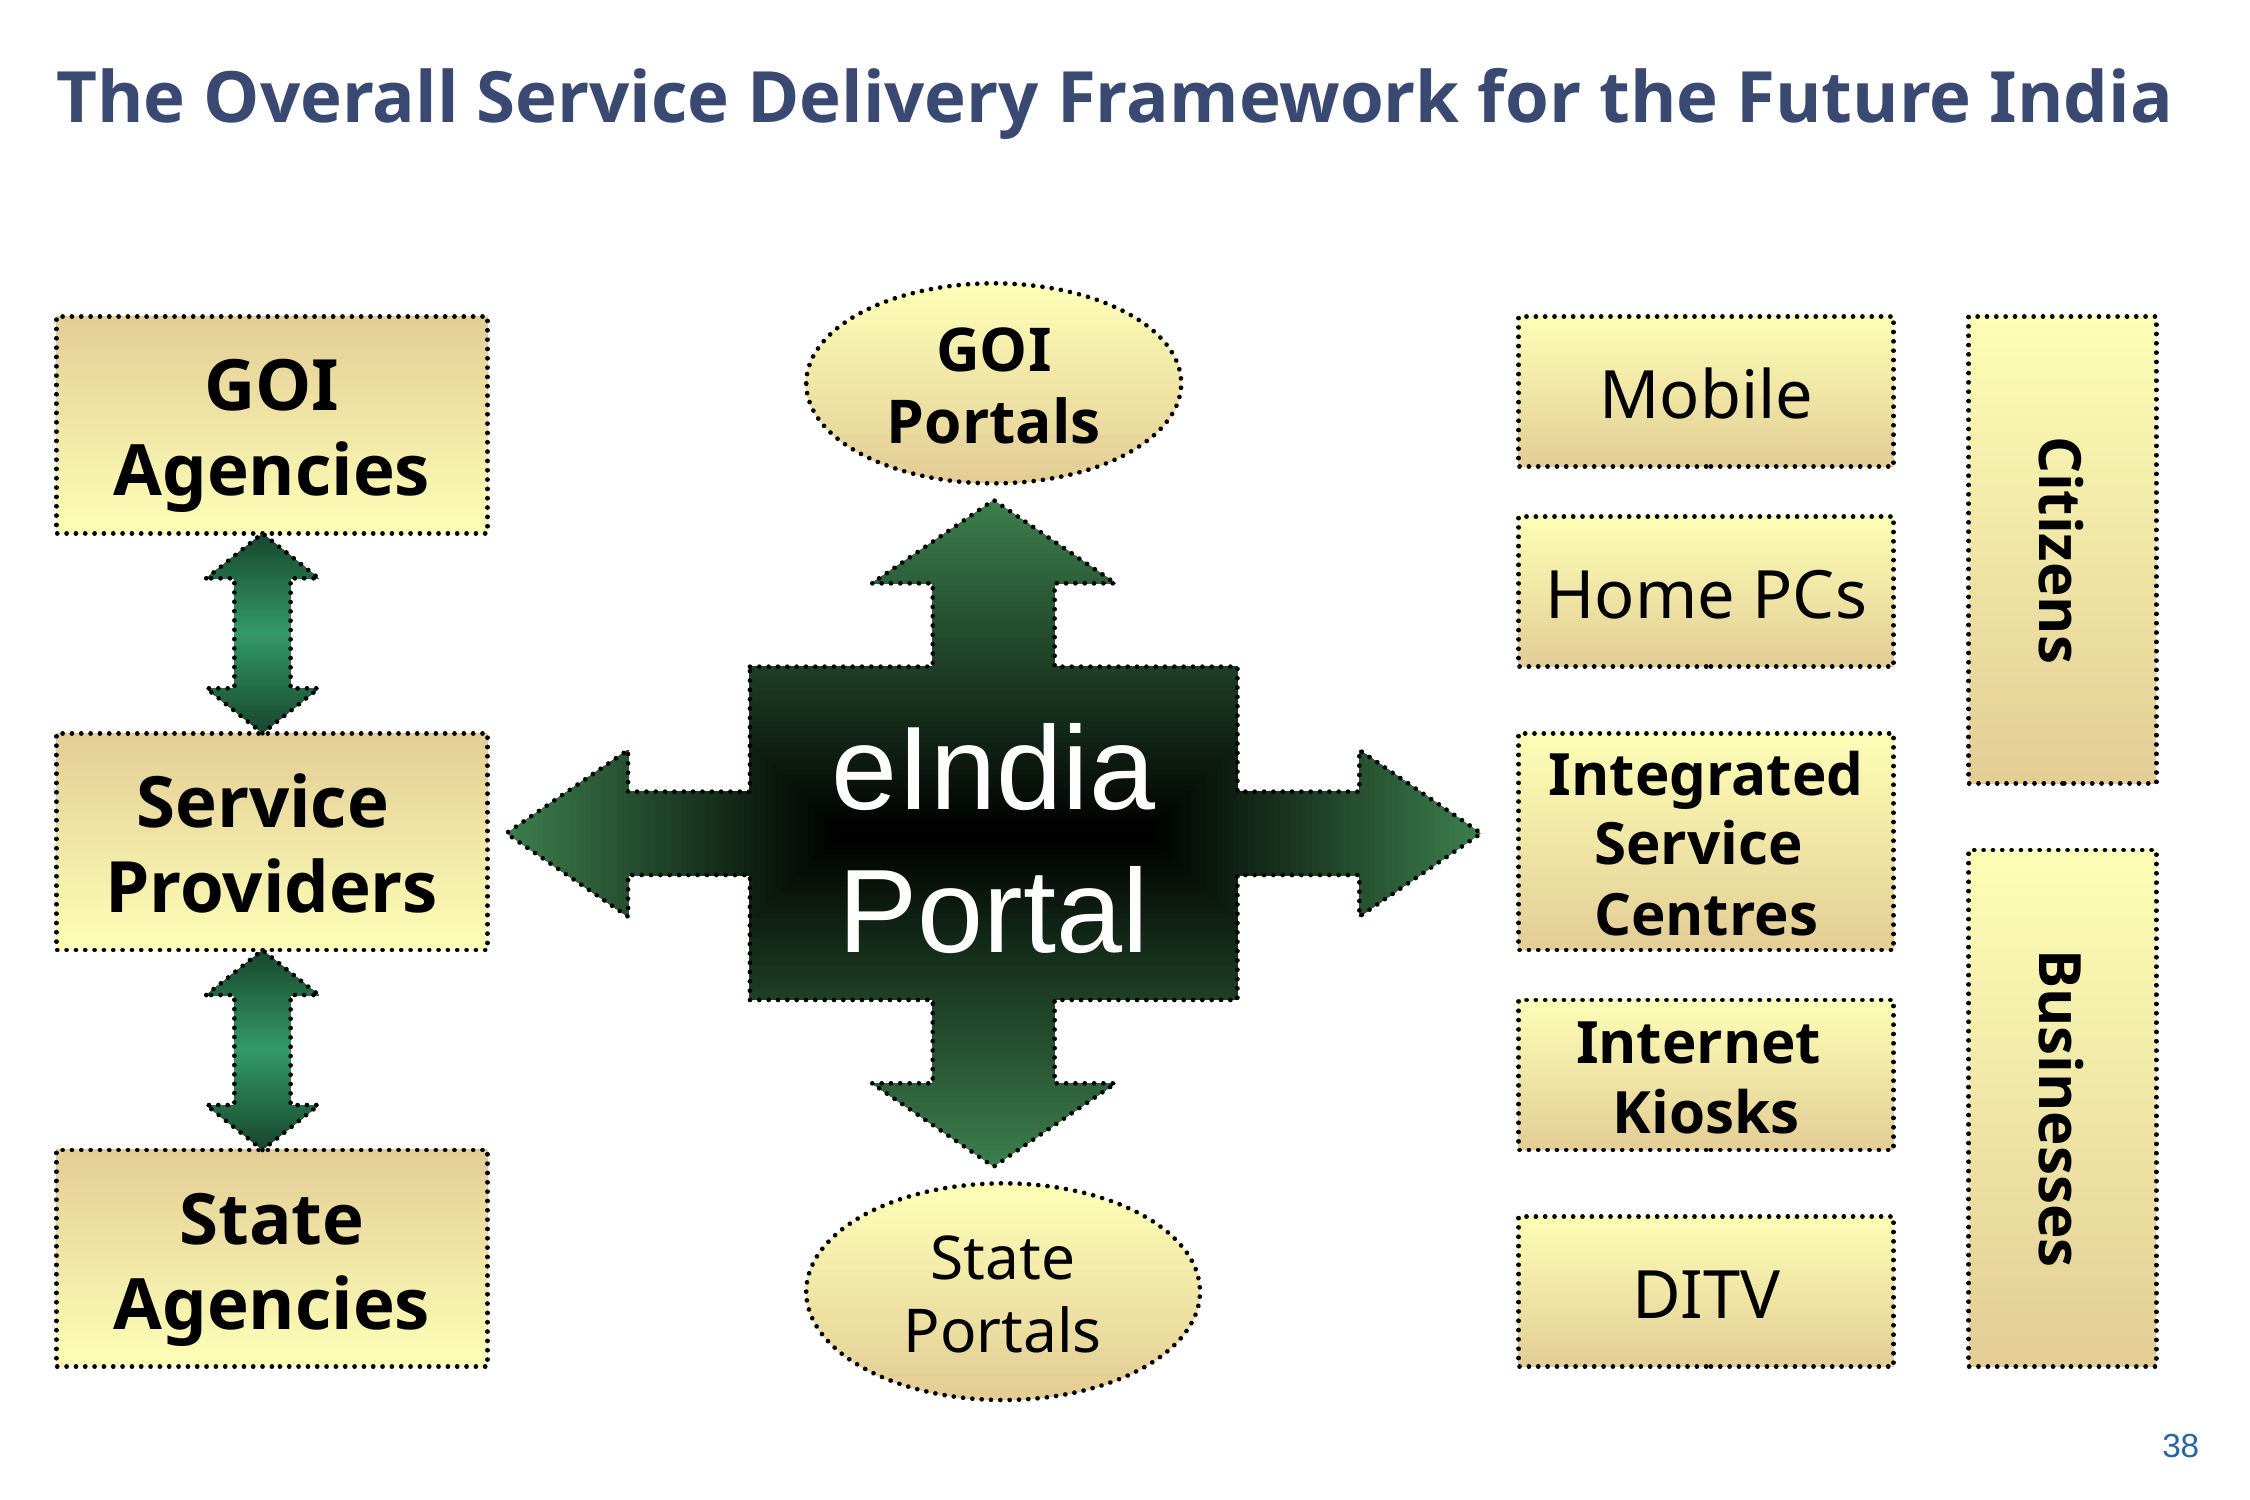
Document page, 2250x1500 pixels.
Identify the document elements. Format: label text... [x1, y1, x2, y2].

slide_number 38 [1674, 1427, 2200, 1461]
title The Overall Service Delivery Framework for the Future India [56, 52, 2176, 200]
text_box [206, 533, 319, 734]
text_box State Agencies [56, 1149, 488, 1367]
text_box Mobile [1518, 316, 1894, 467]
text_box eIndia Portal [506, 500, 1482, 1167]
text_box Internet Kiosks [1518, 999, 1894, 1150]
text_box Home PCs [1518, 516, 1894, 667]
text_box Citizens [1968, 316, 2157, 784]
text_box Businesses [1968, 849, 2157, 1367]
text_box GOI Portals [806, 283, 1182, 484]
text_box Service Providers [56, 733, 488, 950]
text_box State Portals [806, 1183, 1201, 1401]
text_box DITV [1518, 1216, 1894, 1367]
text_box GOI Agencies [56, 316, 488, 534]
text_box Integrated Service Centres [1518, 733, 1894, 950]
text_box [206, 950, 319, 1151]
